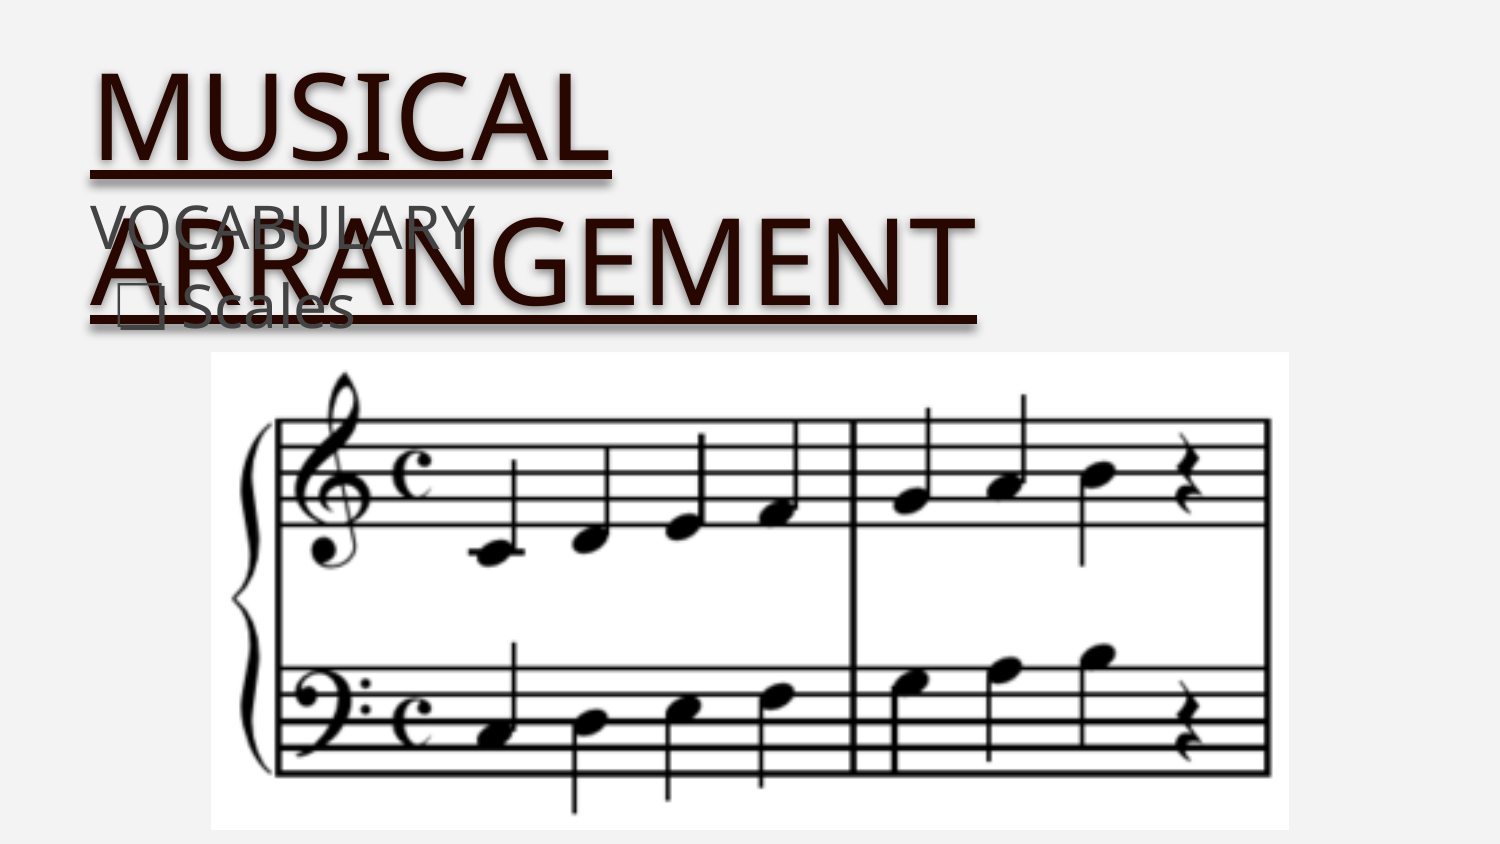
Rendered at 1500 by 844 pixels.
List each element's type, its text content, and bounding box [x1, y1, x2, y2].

text_box MUSICAL ARRANGEMENT [75, 24, 1425, 174]
picture [210, 352, 1289, 830]
text_box Scales [91, 253, 1425, 844]
text_box VOCABULARY [75, 174, 1425, 247]
